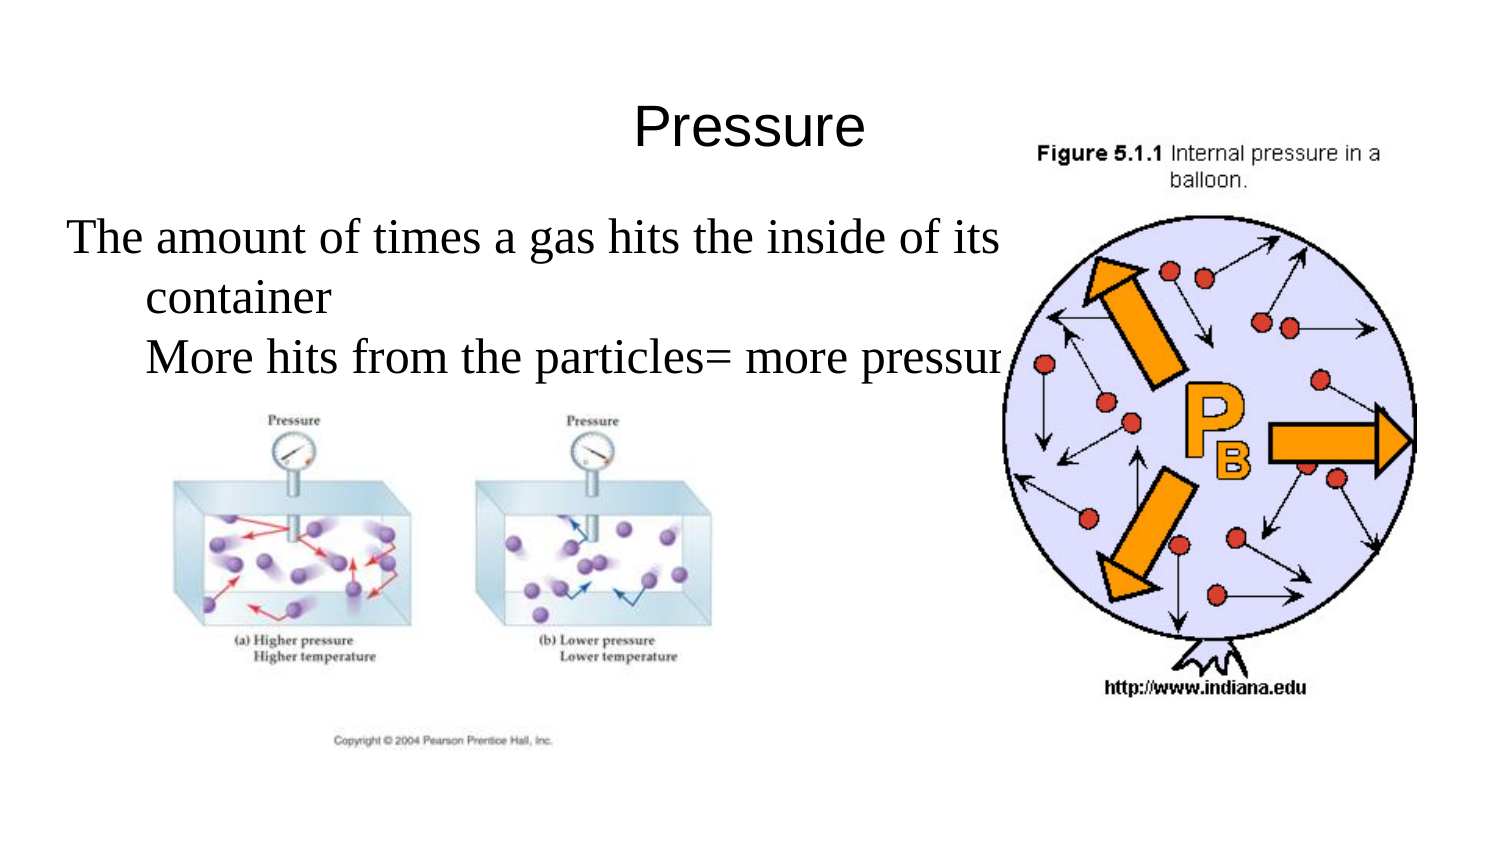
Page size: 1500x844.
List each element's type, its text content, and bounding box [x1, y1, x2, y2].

picture [1000, 136, 1417, 708]
title Pressure [51, 72, 1449, 167]
list The amount of times a gas hits the inside of its container More hits from the particles= more pressure [51, 189, 1449, 750]
picture [170, 413, 716, 750]
